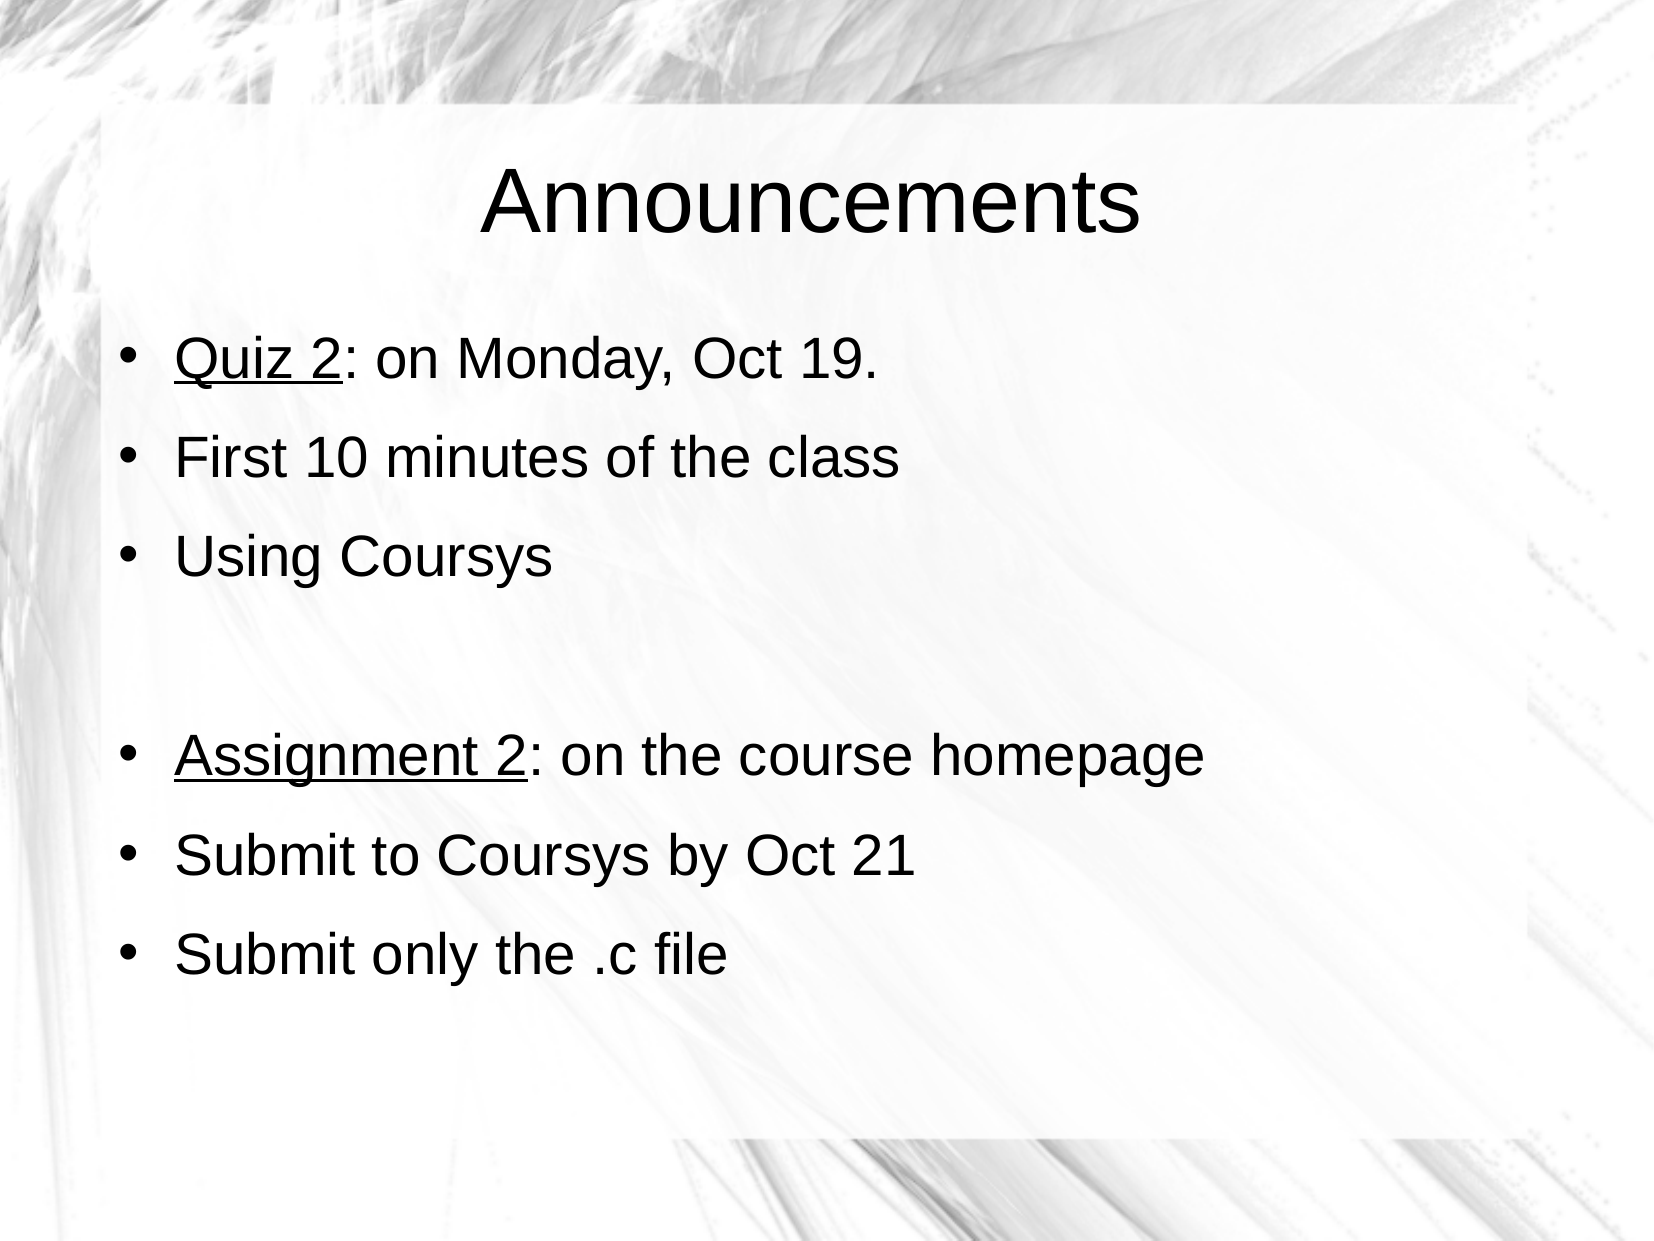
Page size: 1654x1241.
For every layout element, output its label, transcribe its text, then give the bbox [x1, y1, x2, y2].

list Quiz 2: on Monday, Oct 19. First 10 minutes of the class Using Coursys Assignment 2: on the course homepage Submit to Coursys by Oct 21 Submit only the .c file [118, 319, 1571, 1158]
title Announcements [118, 112, 1506, 281]
picture [0, 0, 1654, 1241]
